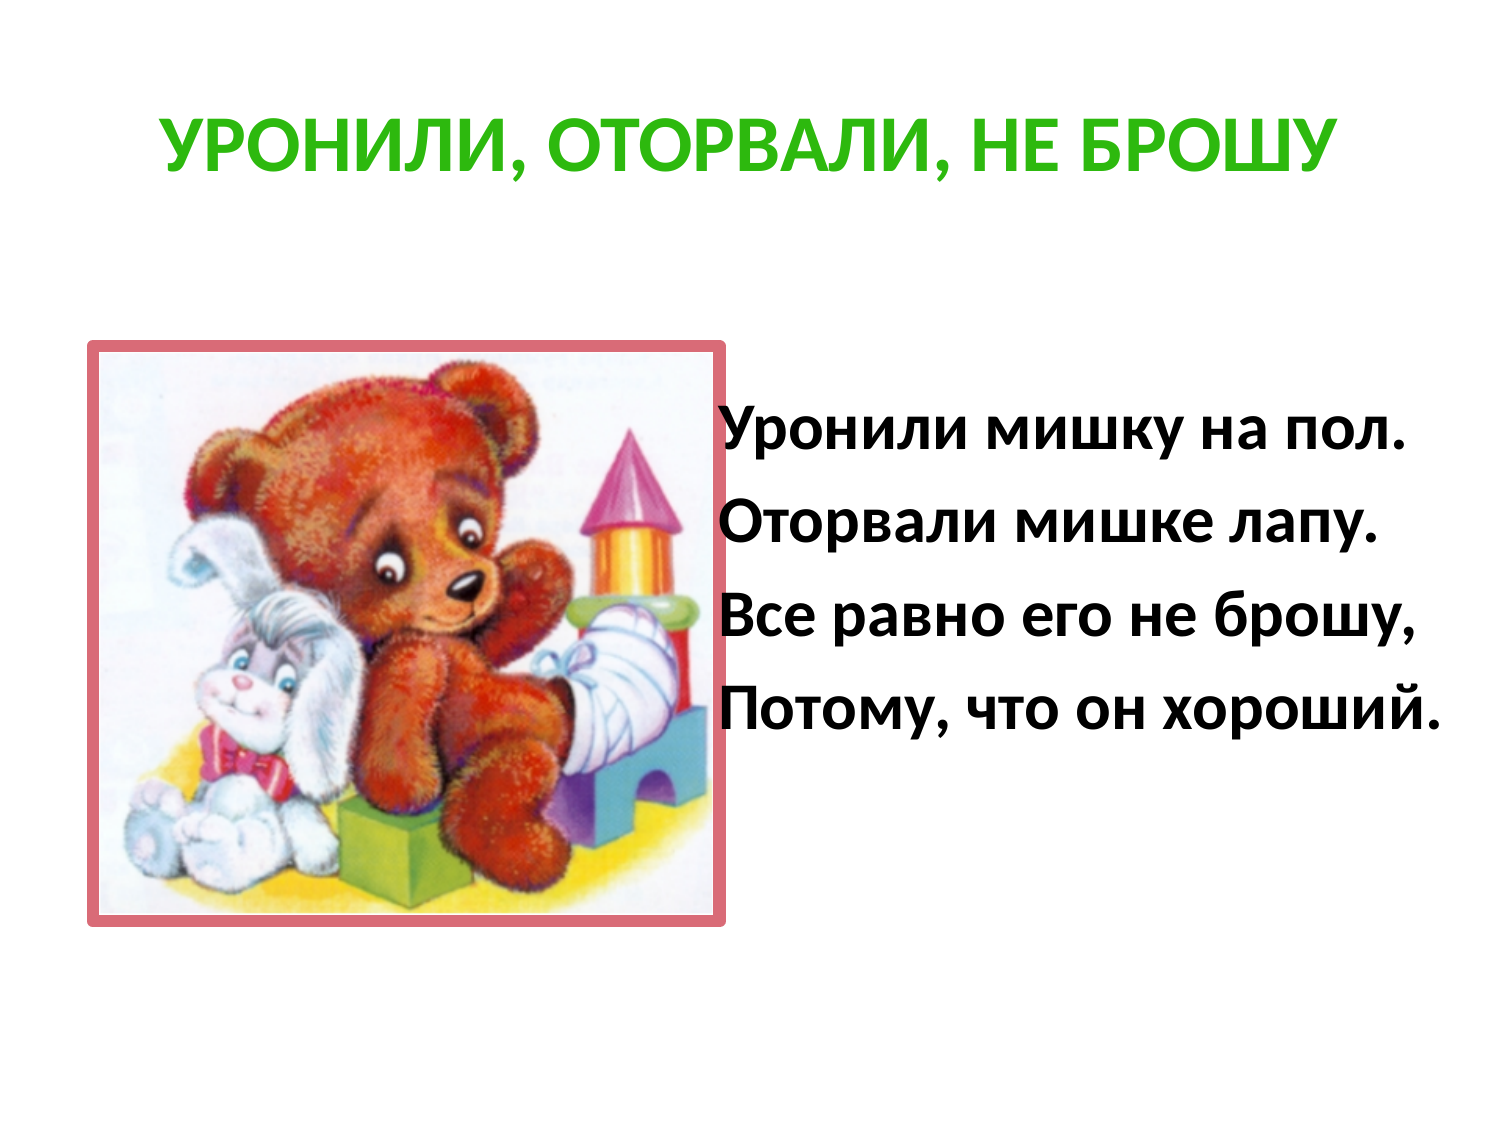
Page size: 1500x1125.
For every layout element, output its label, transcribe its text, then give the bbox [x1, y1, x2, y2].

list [98, 352, 714, 916]
title Уронили, оторвали, не брошу [75, 45, 1425, 233]
list Уронили мишку на пол. Оторвали мишке лапу. Все равно его не брошу, Потому, что он хороший. [719, 375, 1465, 851]
